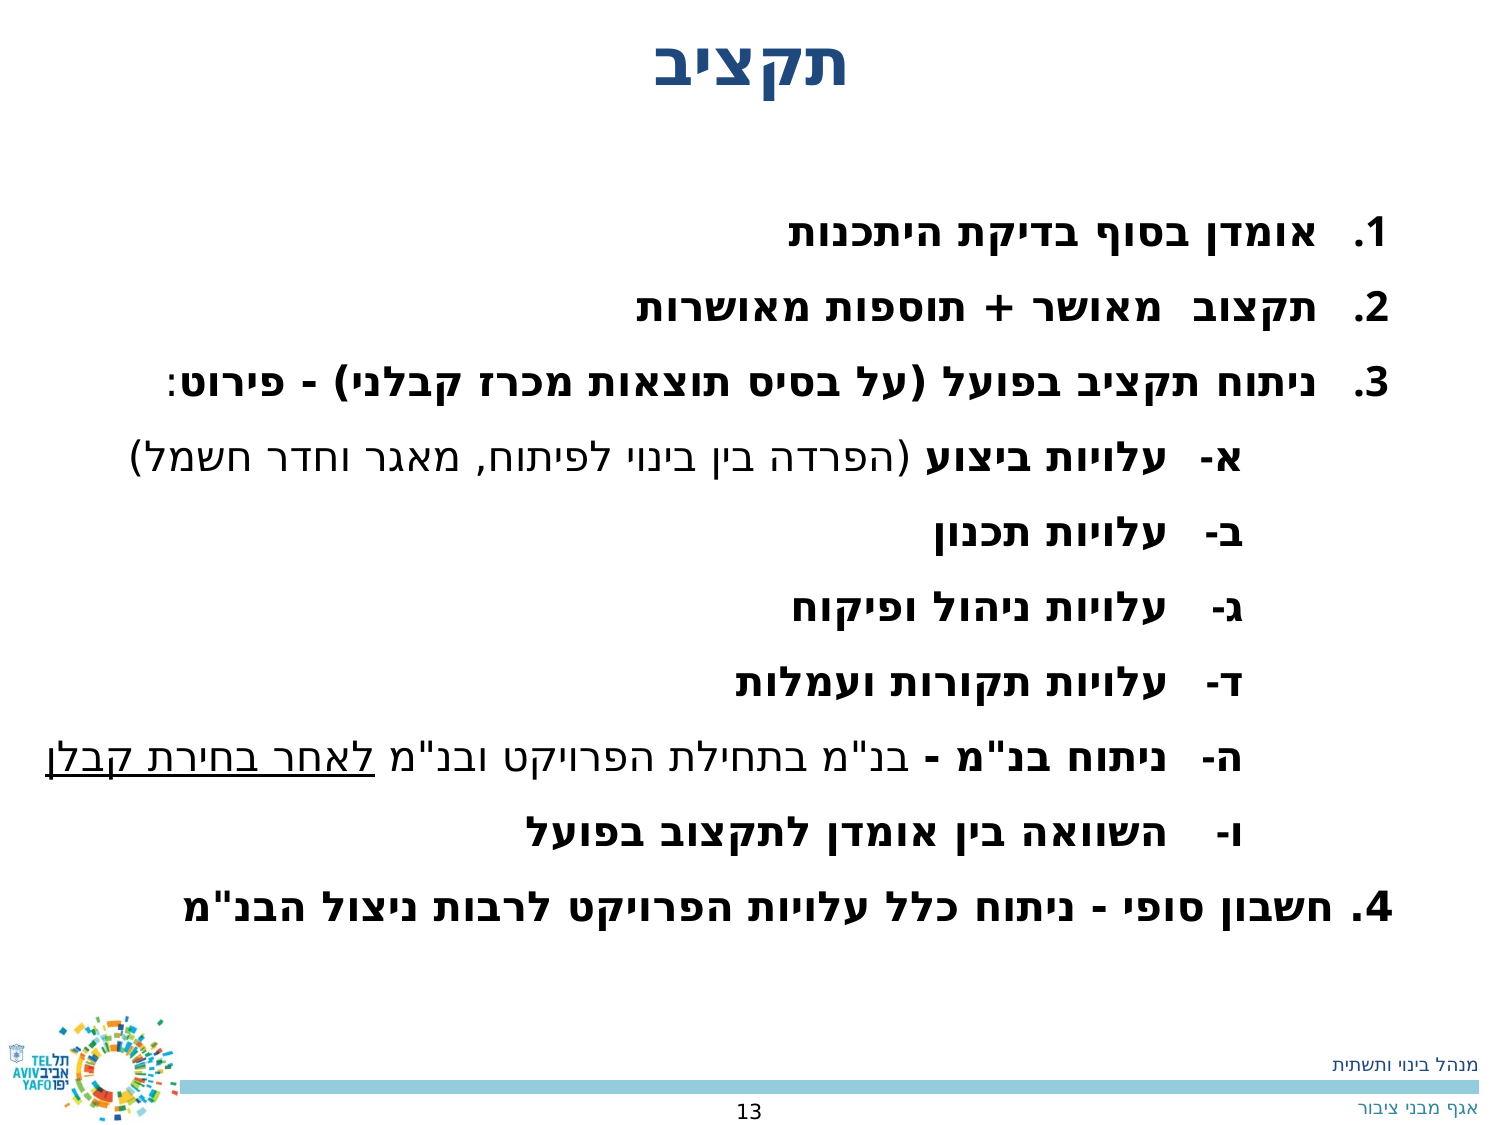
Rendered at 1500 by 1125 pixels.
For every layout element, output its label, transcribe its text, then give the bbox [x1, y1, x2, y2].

text_box אומדן בסוף בדיקת היתכנות תקצוב מאושר + תוספות מאושרות ניתוח תקציב בפועל (על בסיס תוצאות מכרז קבלני) - פירוט: עלויות ביצוע (הפרדה בין בינוי לפיתוח, מאגר וחדר חשמל) עלויות תכנון עלויות ניהול ופיקוח עלויות תקורות ועמלות ניתוח בנ"מ - בנ"מ בתחילת הפרויקט ובנ"מ לאחר בחירת קבלן השוואה בין אומדן לתקצוב בפועל 4. חשבון סופי - ניתוח כלל עלויות הפרויקט לרבות ניצול הבנ"מ [0, 172, 1484, 983]
picture [7, 1013, 180, 1123]
text_box תקציב [348, 6, 1157, 111]
